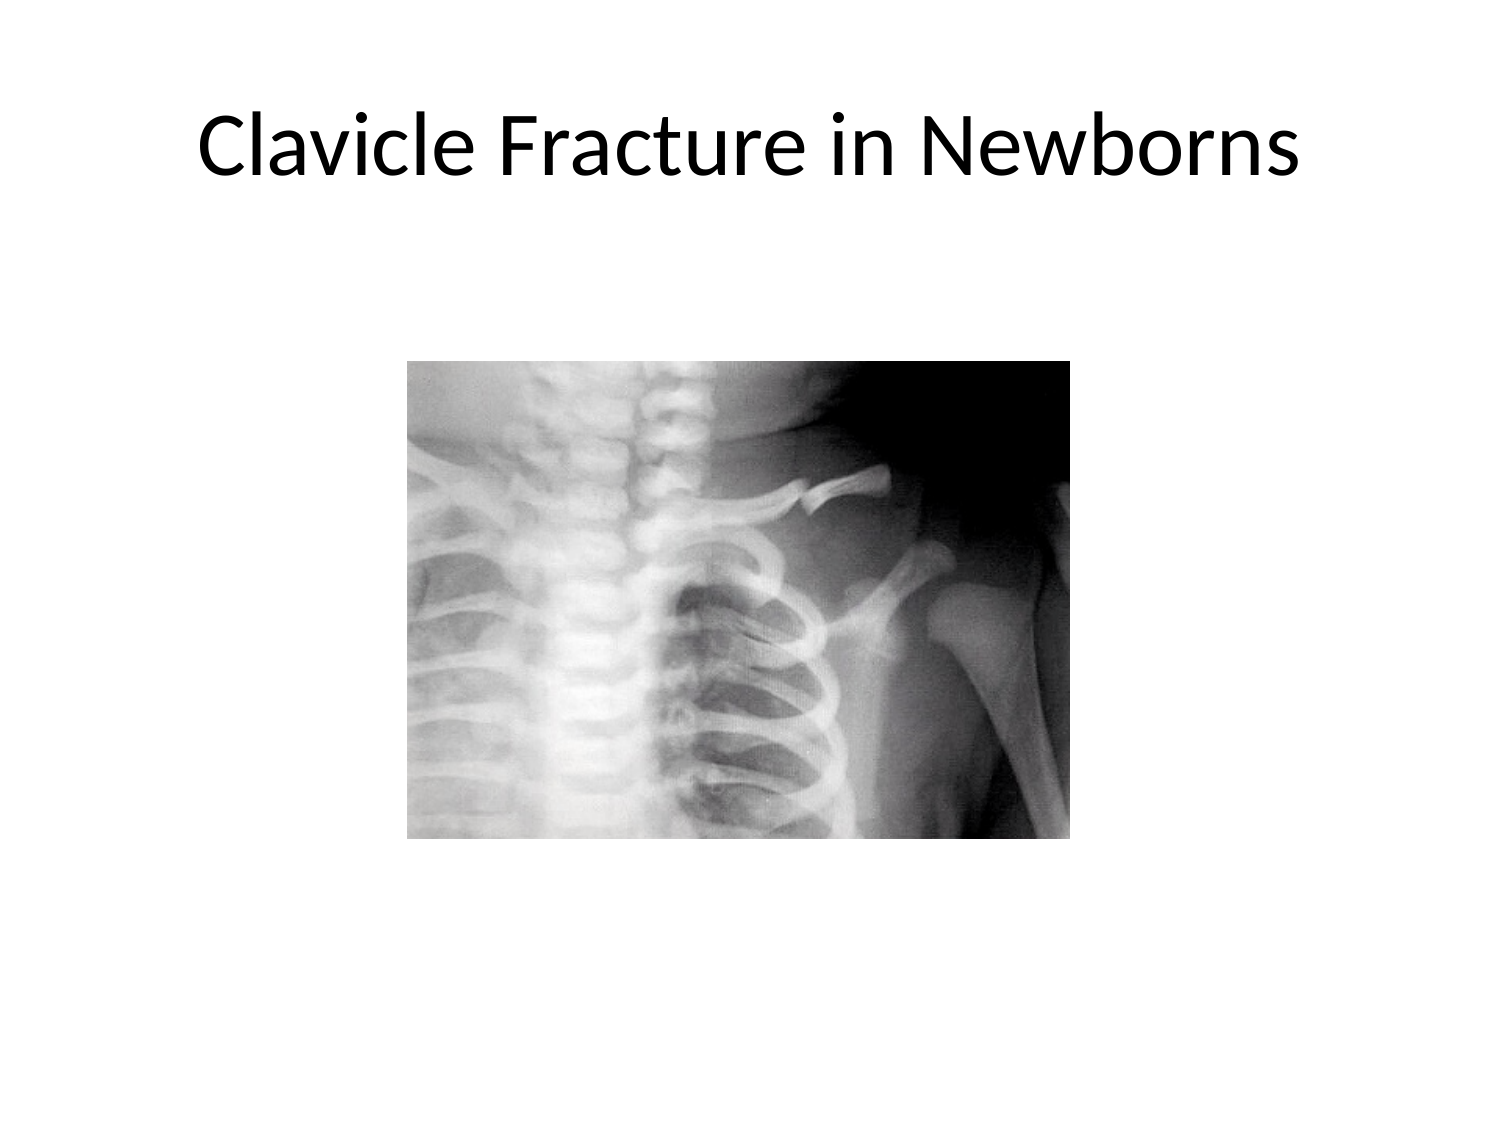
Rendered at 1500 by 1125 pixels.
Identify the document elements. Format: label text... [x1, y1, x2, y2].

title Clavicle Fracture in Newborns [75, 45, 1425, 233]
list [407, 361, 1071, 839]
